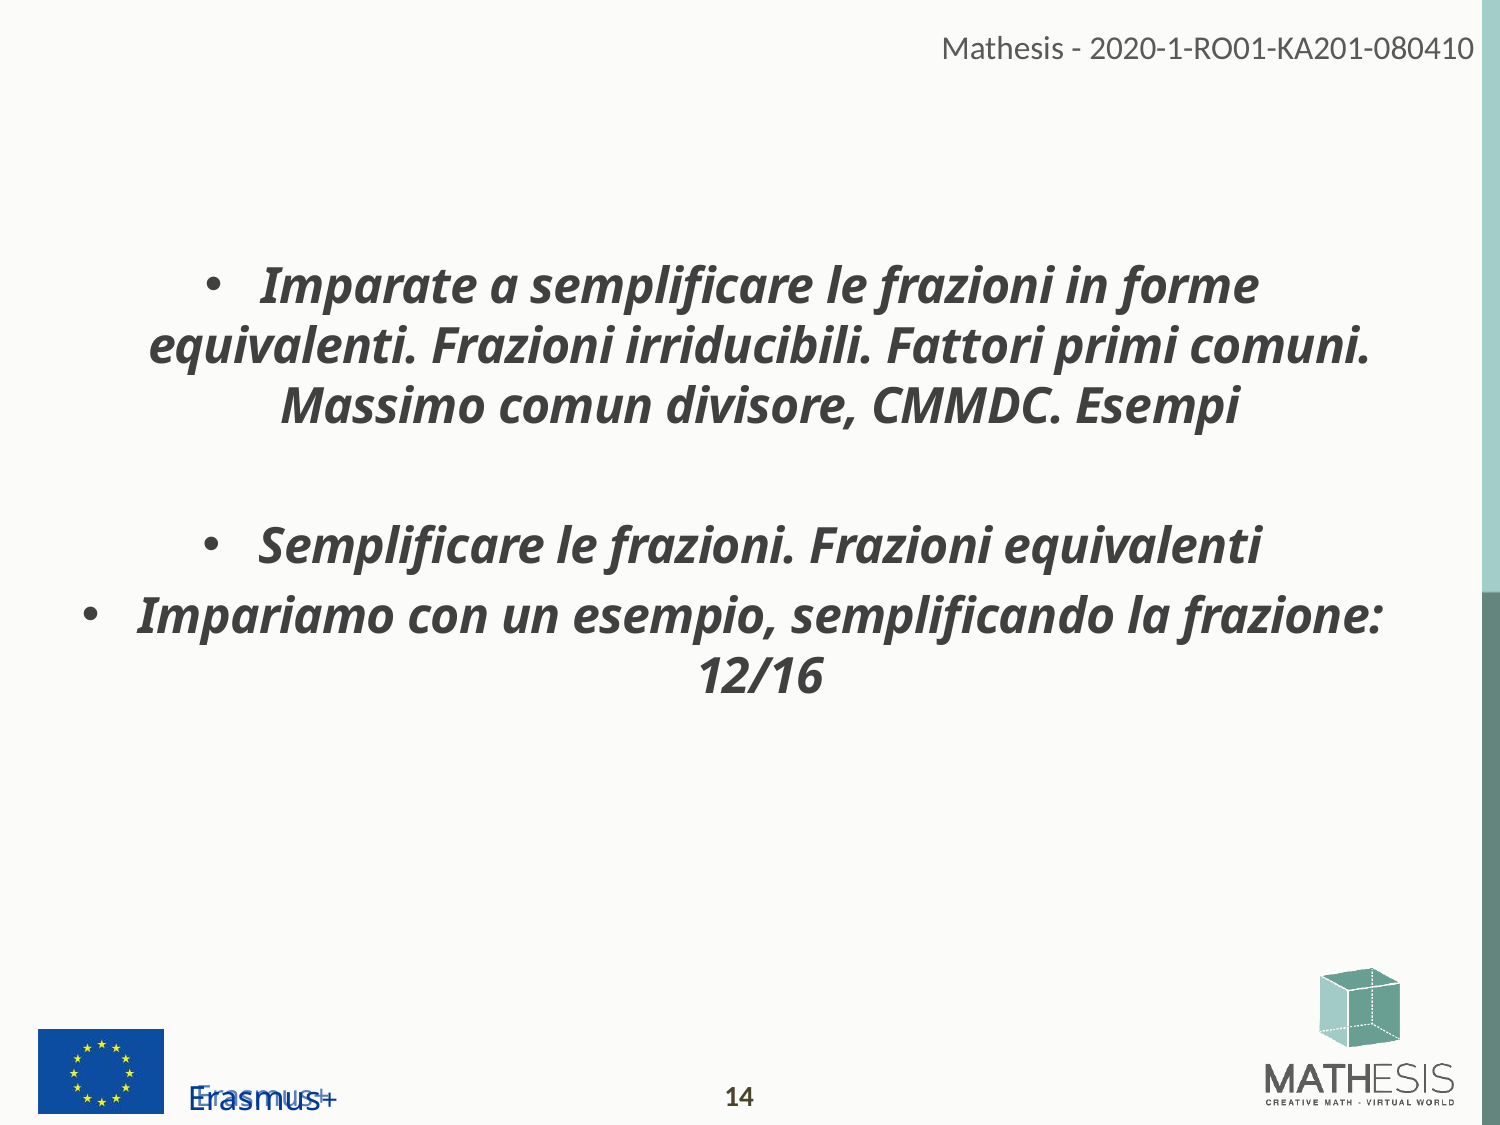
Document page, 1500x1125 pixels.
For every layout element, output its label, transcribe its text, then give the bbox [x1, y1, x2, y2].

list Imparate a semplificare le frazioni in forme equivalenti. Frazioni irriducibili. Fattori primi comuni. Massimo comun divisore, CMMDC. Esempi Semplificare le frazioni. Frazioni equivalenti Impariamo con un esempio, semplificando la frazione: 12/16 [57, 245, 1408, 850]
picture [38, 1029, 164, 1114]
